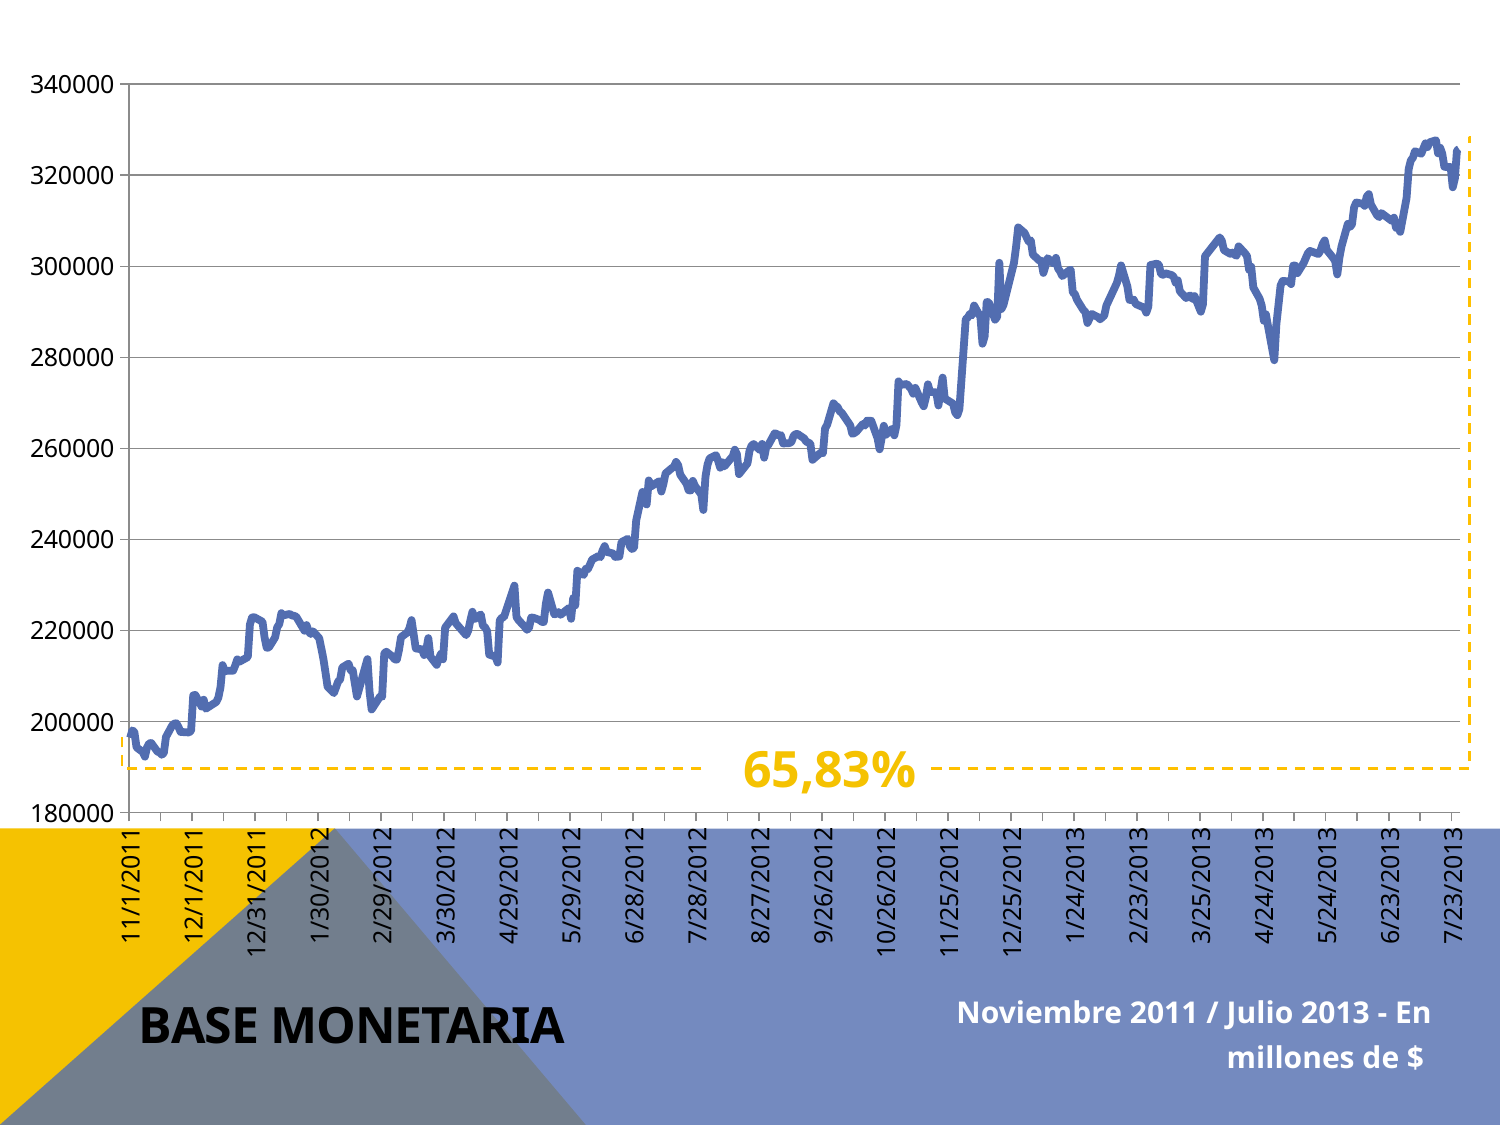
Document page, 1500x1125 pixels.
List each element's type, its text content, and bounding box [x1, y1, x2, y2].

text_box Noviembre 2011 / Julio 2013 - En millones de $ [931, 987, 1447, 1083]
title Base Monetaria [123, 987, 869, 1083]
chart [0, 48, 1500, 978]
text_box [123, 136, 1471, 799]
